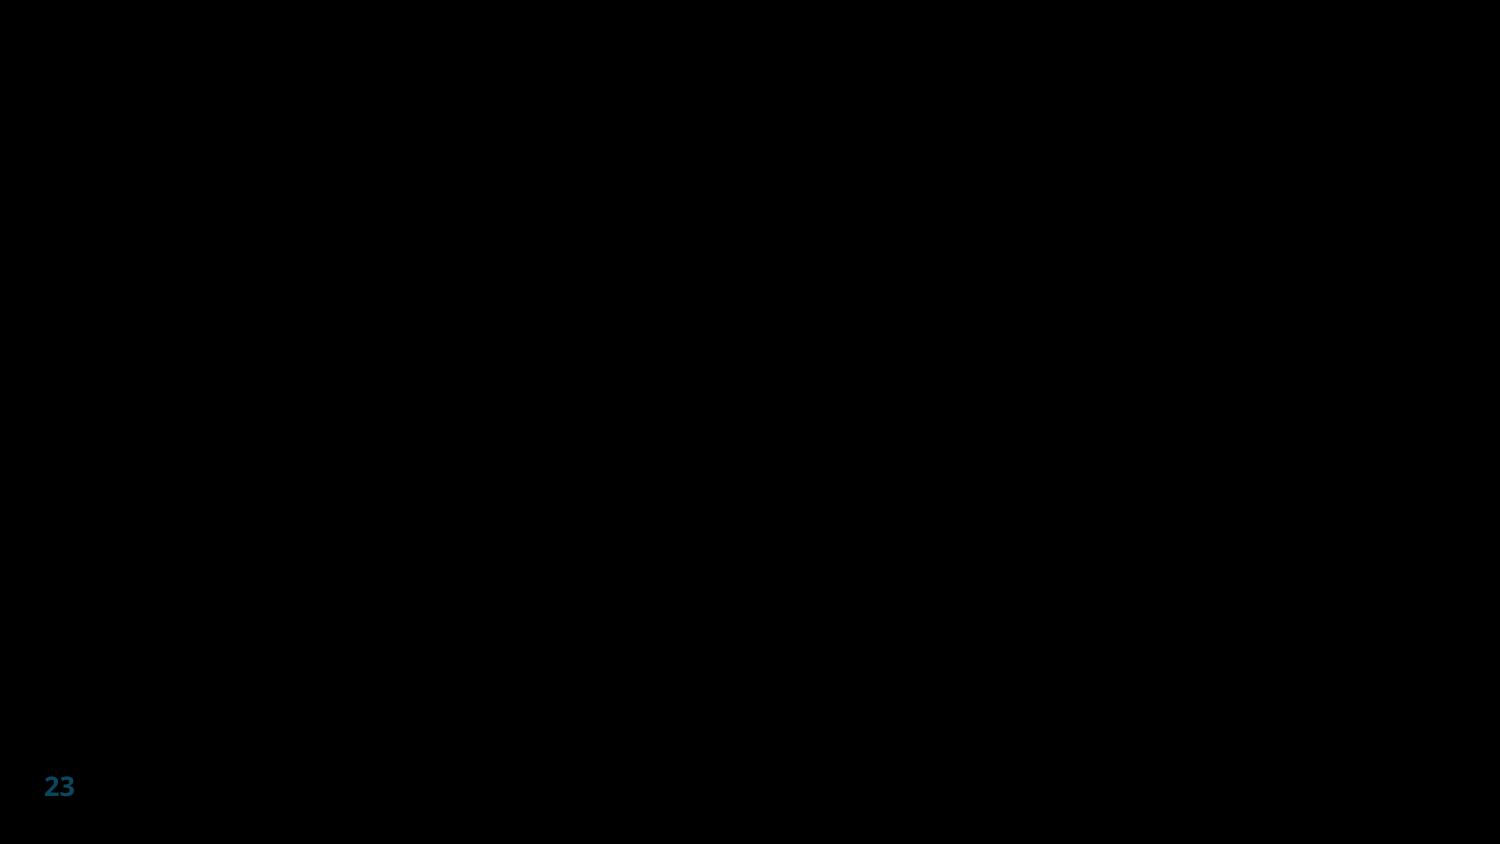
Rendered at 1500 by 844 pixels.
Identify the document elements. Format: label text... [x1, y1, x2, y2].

slide_number 23 [0, 754, 91, 820]
